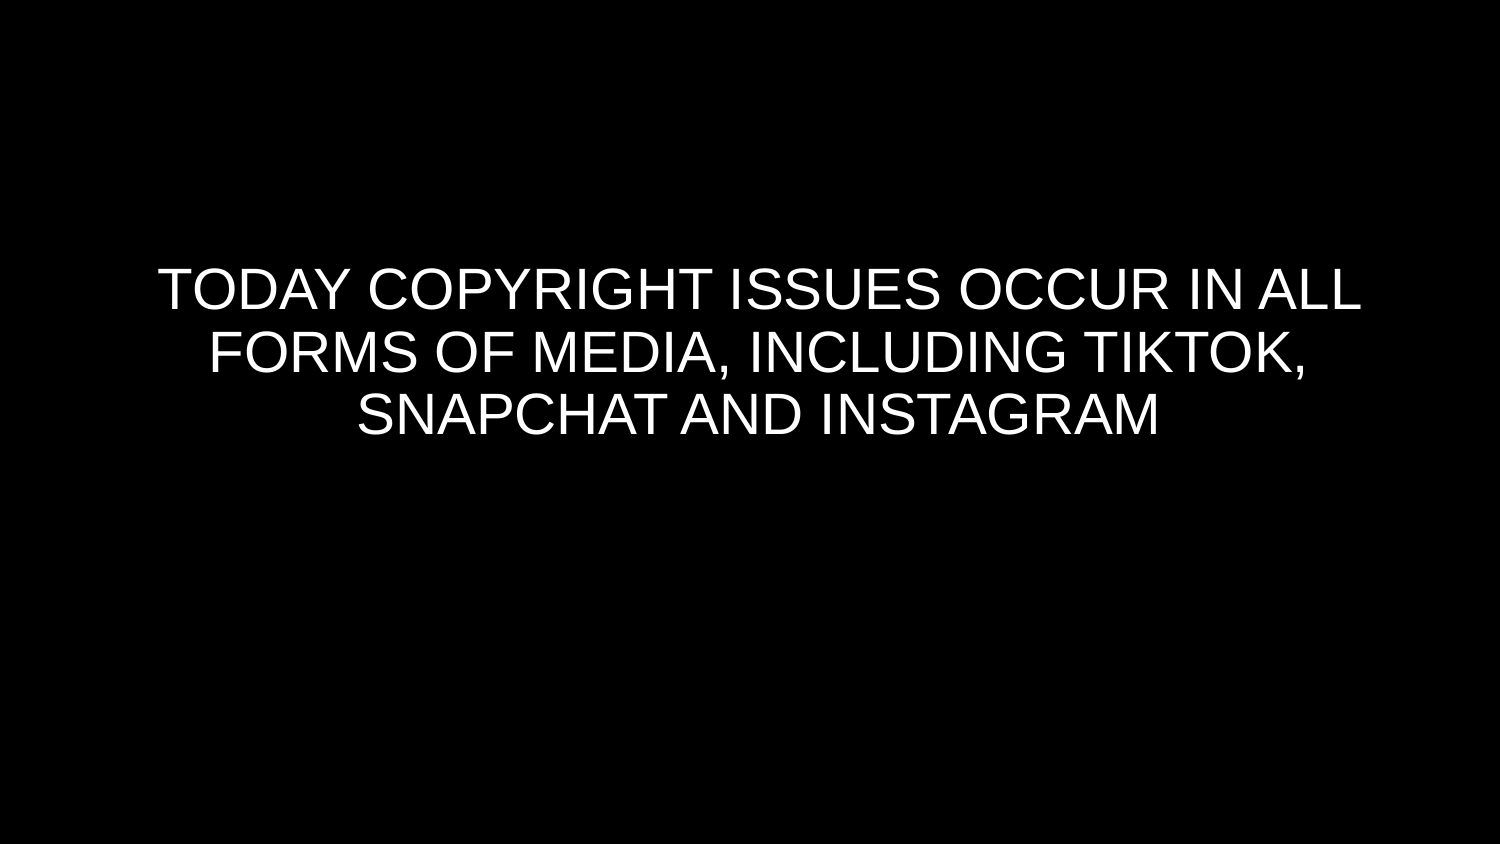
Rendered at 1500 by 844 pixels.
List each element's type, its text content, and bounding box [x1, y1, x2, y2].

list TODAY COPYRIGHT ISSUES OCCUR IN ALL FORMS OF MEDIA, INCLUDING TIKTOK, SNAPCHAT AND INSTAGRAM [112, 253, 1406, 789]
